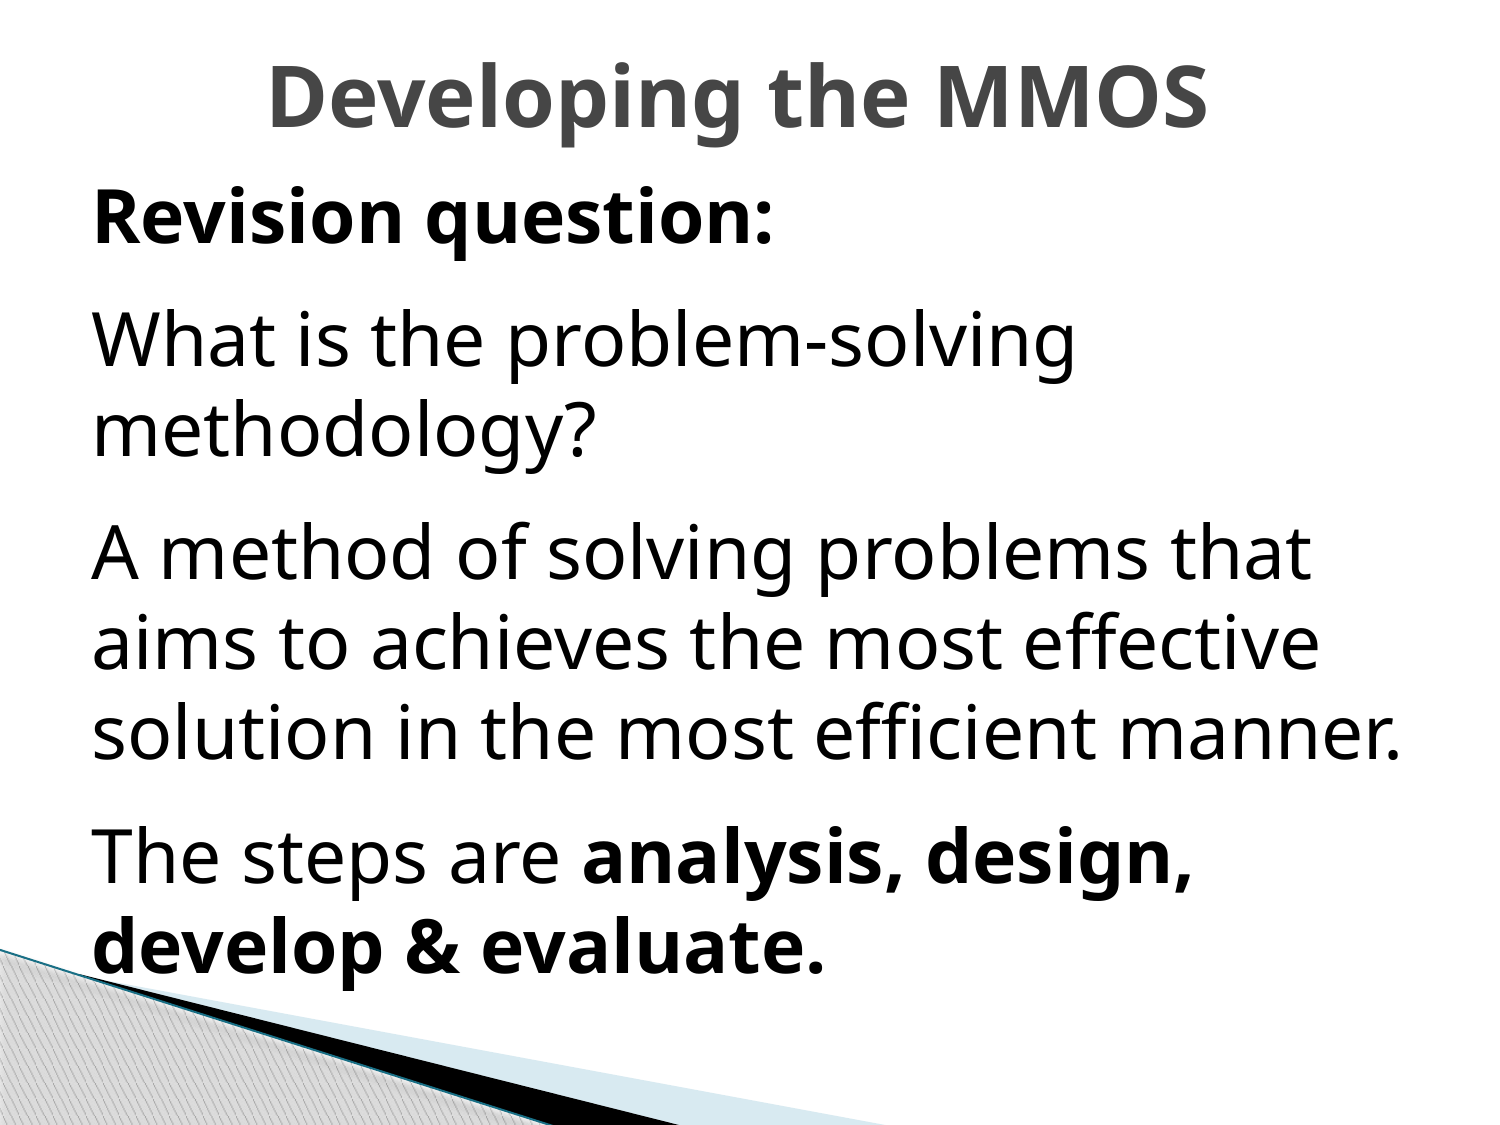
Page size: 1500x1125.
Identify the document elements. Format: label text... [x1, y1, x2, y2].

title Developing the MMOS [100, 0, 1376, 188]
list Revision question: What is the problem-solving methodology? A method of solving problems that aims to achieves the most effective solution in the most efficient manner. The steps are analysis, design, develop & evaluate. [76, 160, 1447, 1106]
